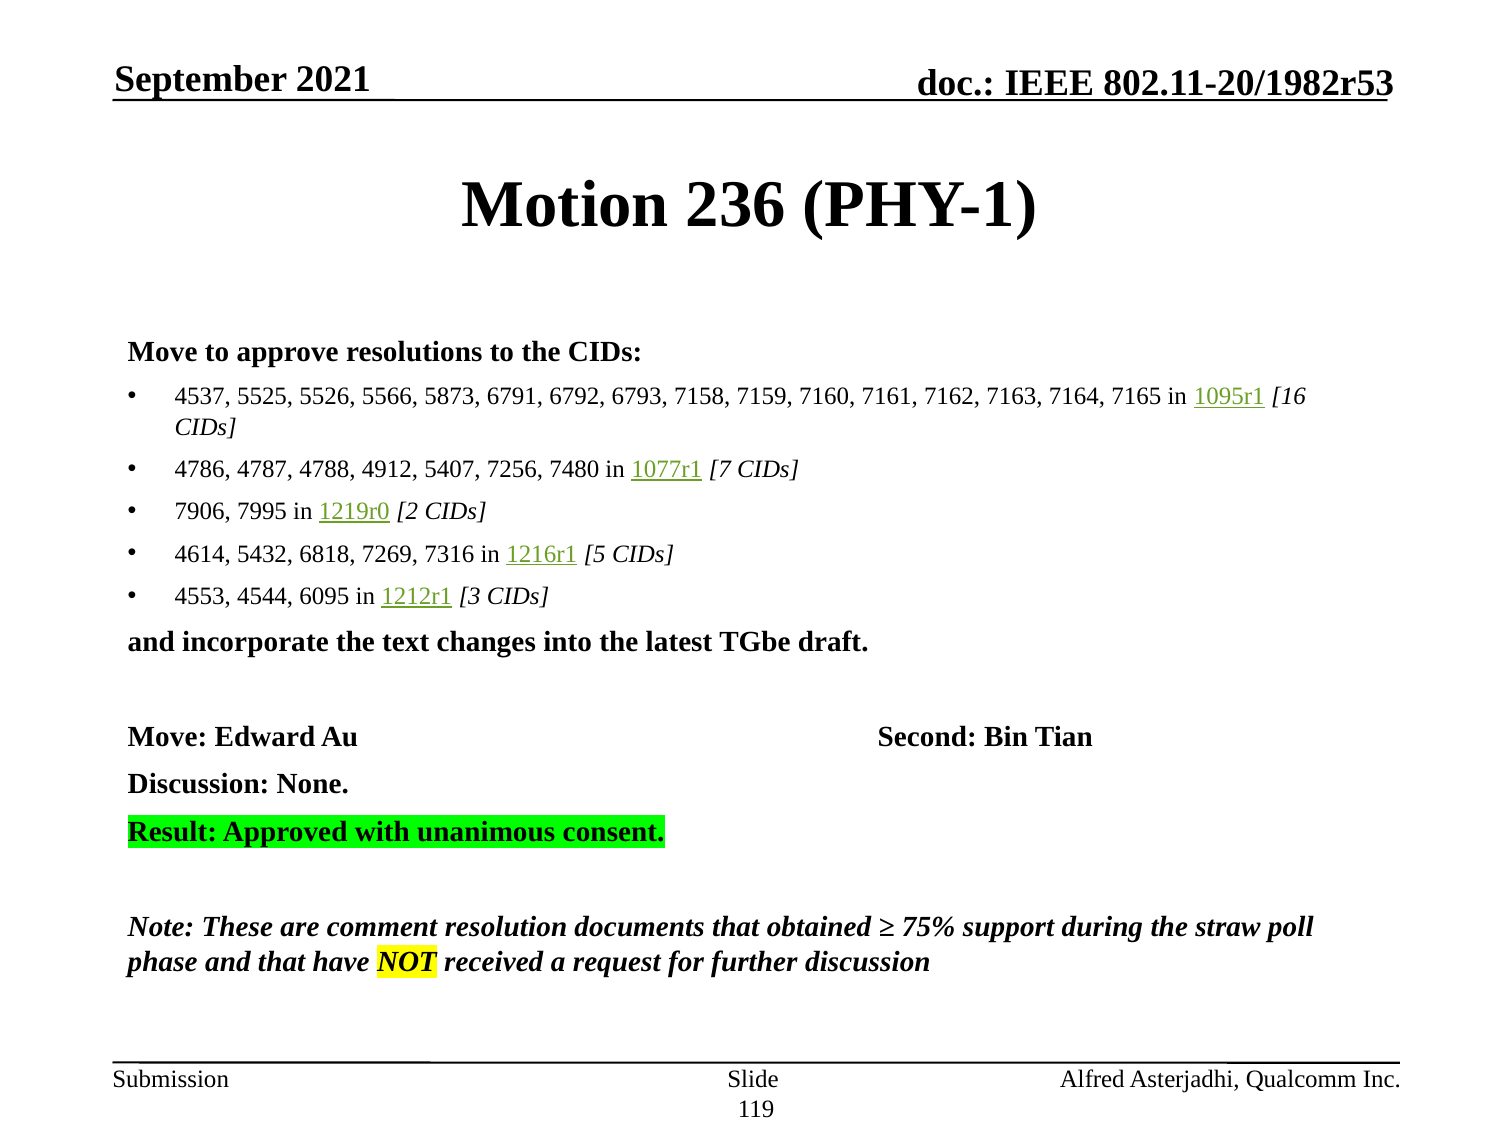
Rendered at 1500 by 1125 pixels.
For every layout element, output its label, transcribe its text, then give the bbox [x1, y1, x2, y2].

slide_number Slide 119 [712, 1061, 800, 1123]
list Move to approve resolutions to the CIDs: 4537, 5525, 5526, 5566, 5873, 6791, 6792, 6793, 7158, 7159, 7160, 7161, 7162, 7163, 7164, 7165 in 1095r1 [16 CIDs] 4786, 4787, 4788, 4912, 5407, 7256, 7480 in 1077r1 [7 CIDs] 7906, 7995 in 1219r0 [2 CIDs] 4614, 5432, 6818, 7269, 7316 in 1216r1 [5 CIDs] 4553, 4544, 6095 in 1212r1 [3 CIDs] and incorporate the text changes into the latest TGbe draft. Move: Edward Au Second: Bin Tian Discussion: None. Result: Approved with unanimous consent. Note: These are comment resolution documents that obtained ≥ 75% support during the straw poll phase and that have NOT received a request for further discussion [112, 324, 1388, 1063]
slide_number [114, 54, 423, 100]
title Motion 236 (PHY-1) [112, 112, 1388, 288]
footer Alfred Asterjadhi, Qualcomm Inc. [878, 1061, 1402, 1093]
